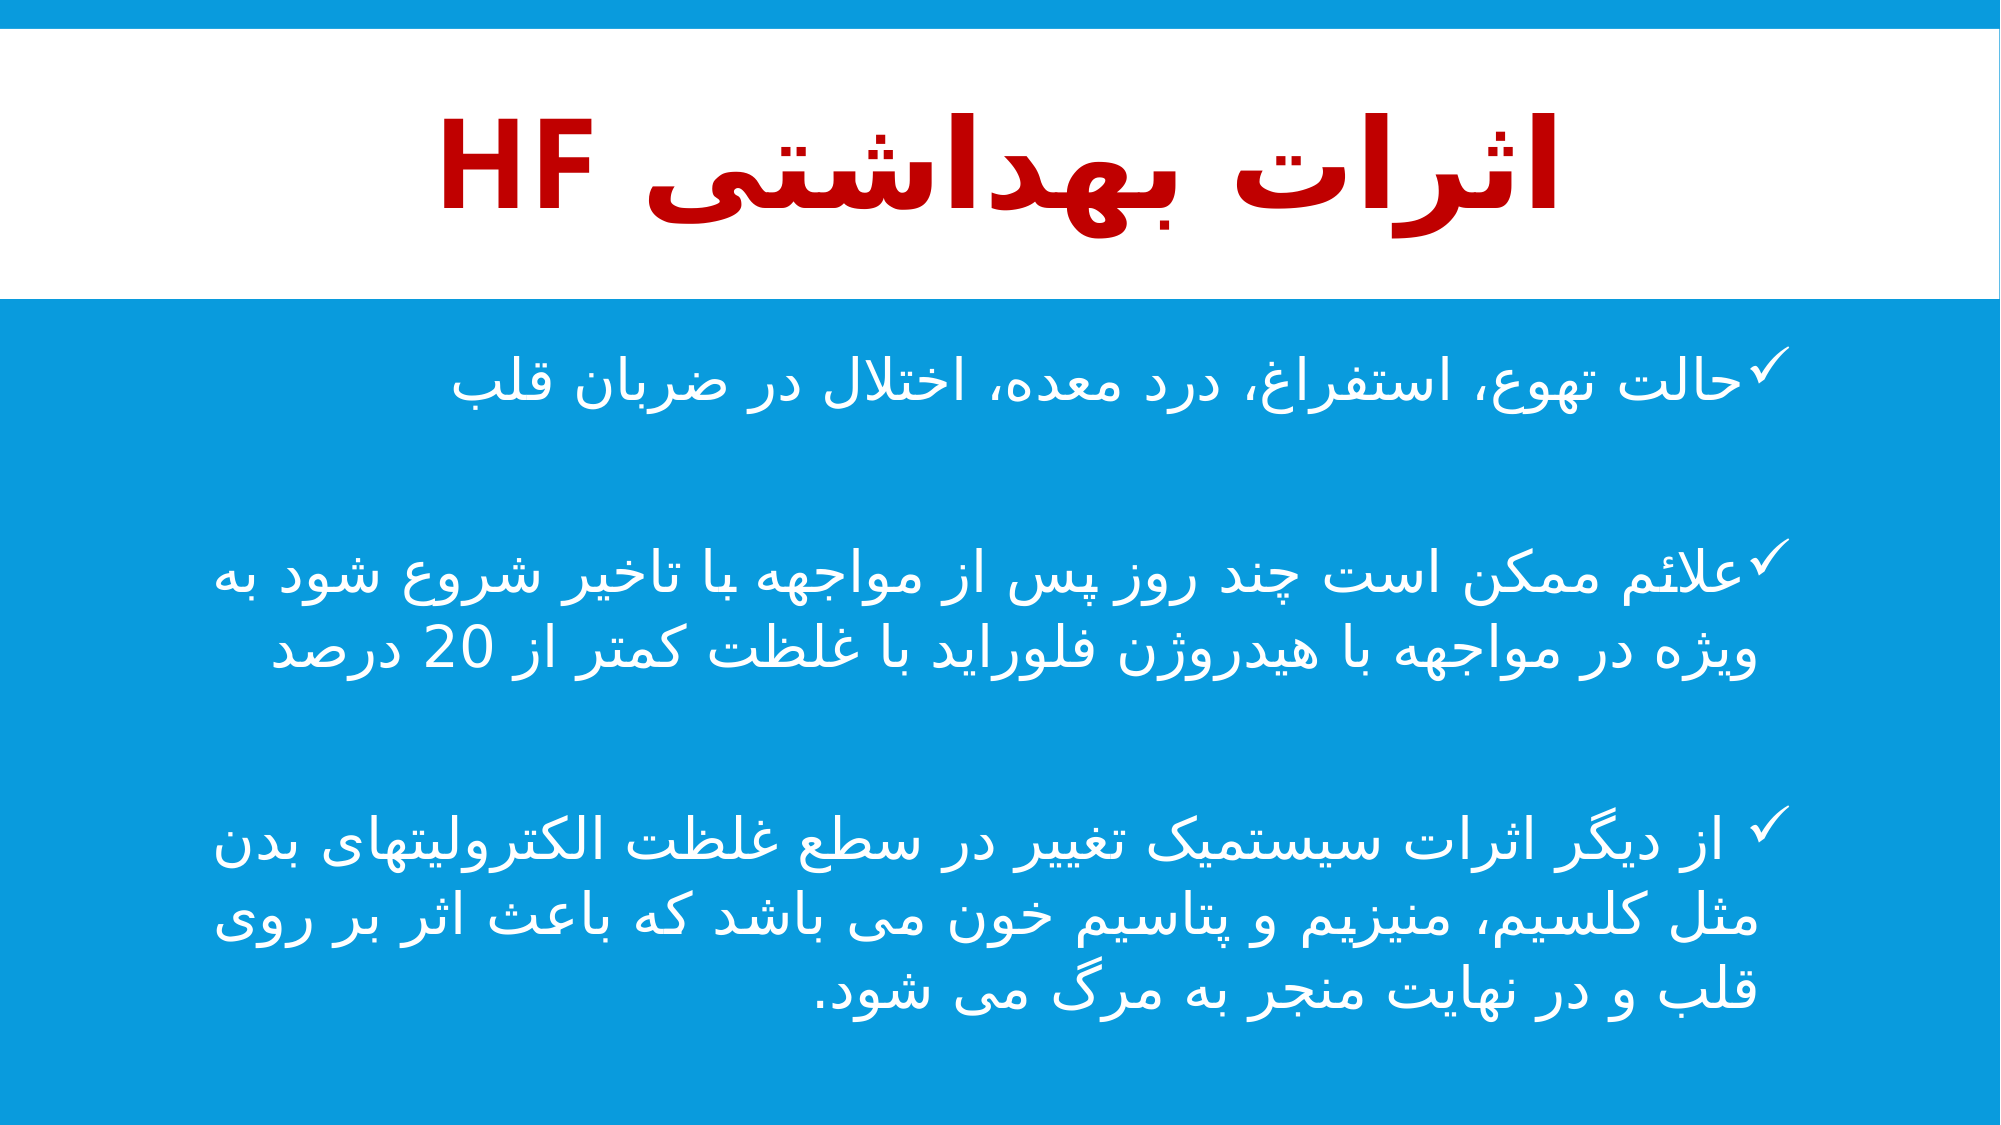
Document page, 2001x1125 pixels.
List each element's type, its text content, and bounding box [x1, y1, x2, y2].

title اثرات بهداشتی HF [197, 46, 1803, 295]
list حالت تهوع، استفراغ، درد معده، اختلال در ضربان قلب علائم ممکن است چند روز پس از مواجهه با تاخیر شروع شود به ویژه در مواجهه با هیدروژن فلوراید با غلظت کمتر از 20 درصد از دیگر اثرات سیستمیک تغییر در سطع غلظت الکترولیتهای بدن مثل کلسیم، منیزیم و پتاسیم خون می باشد که باعث اثر بر روی قلب و در نهایت منجر به مرگ می شود. [197, 329, 1803, 1093]
